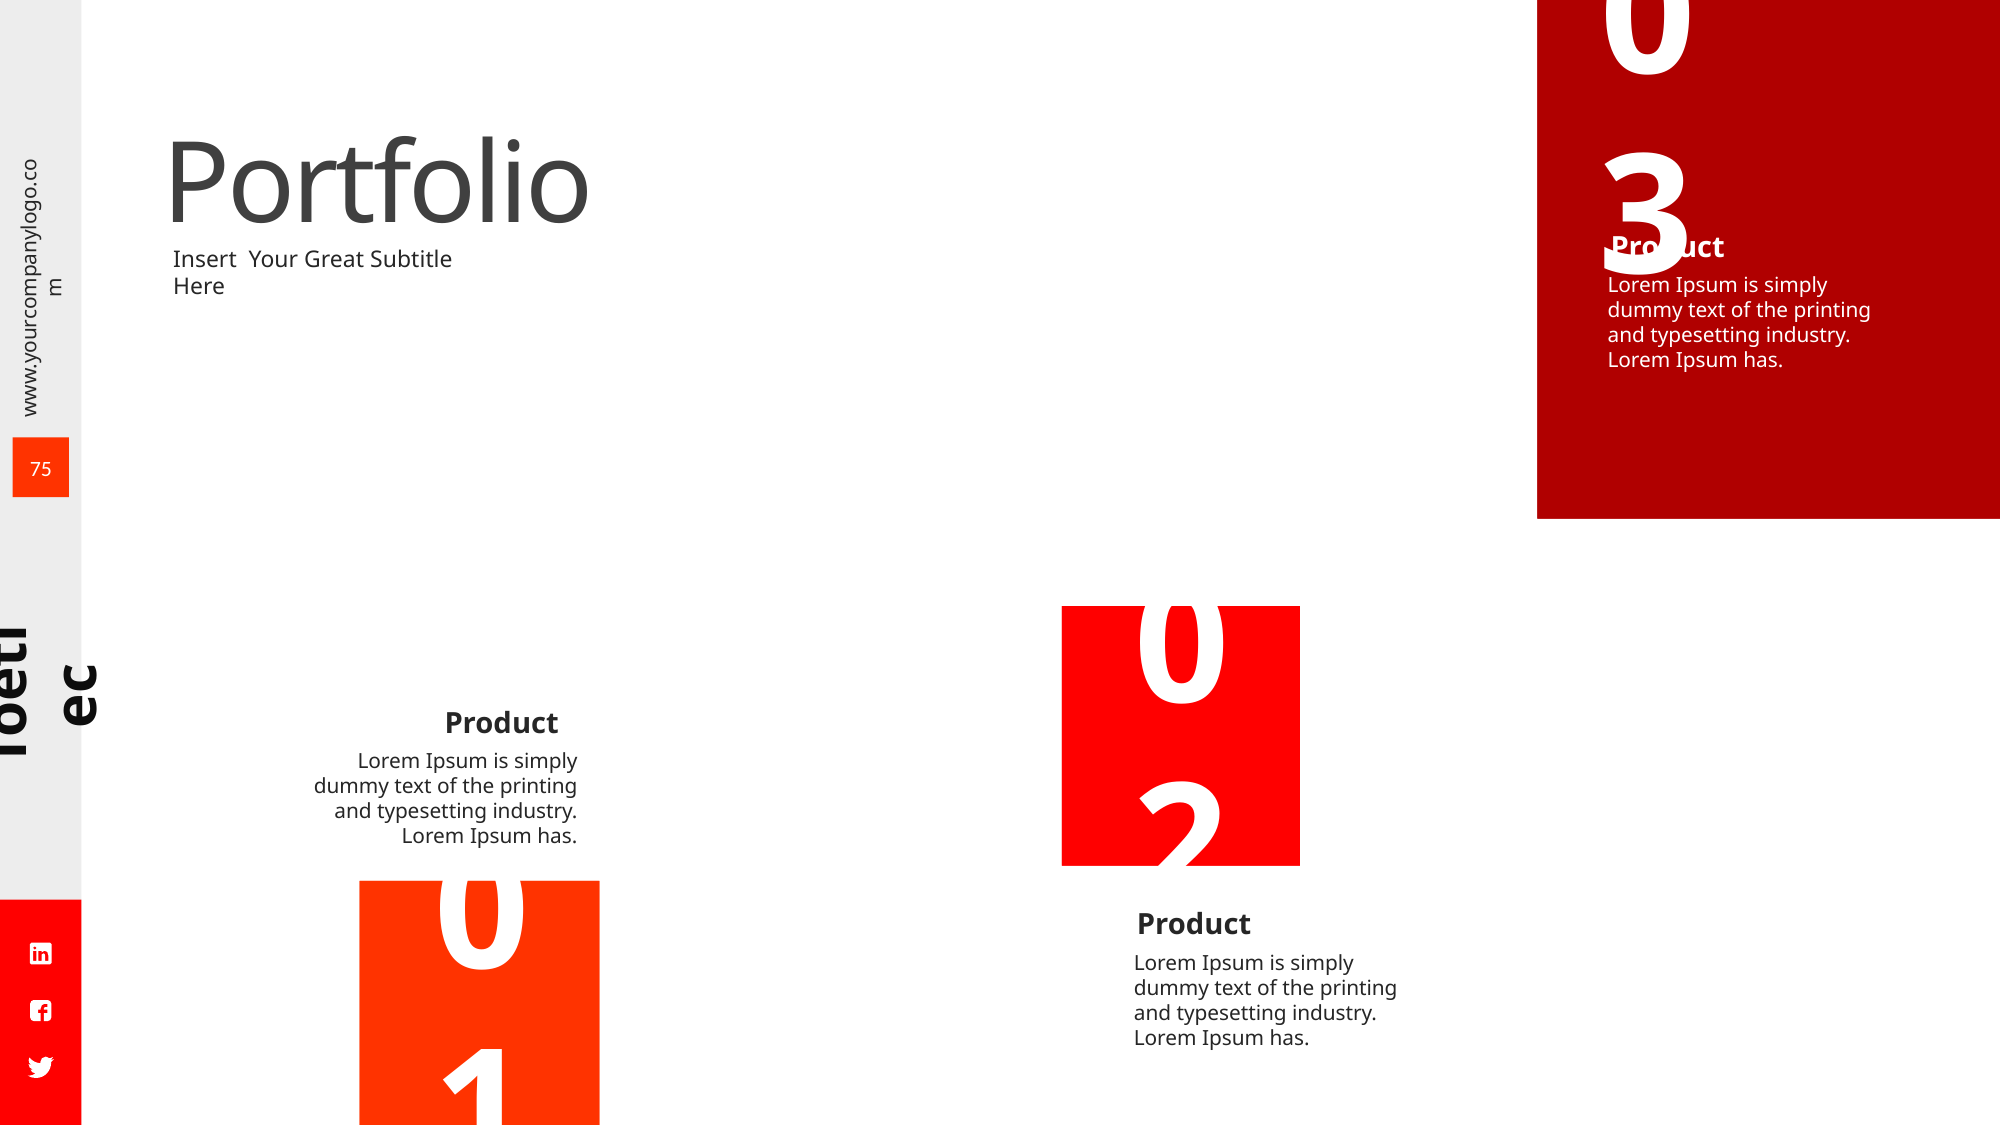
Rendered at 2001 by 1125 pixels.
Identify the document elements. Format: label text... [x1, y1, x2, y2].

text_box 01 [407, 922, 555, 1081]
text_box Lorem Ipsum is simply dummy text of the printing and typesetting industry. Lorem Ipsum has. [1603, 267, 1886, 377]
slide_number 75 [12, 437, 69, 498]
text_box 03 [1564, 28, 1729, 186]
text_box Lorem Ipsum is simply dummy text of the printing and typesetting industry. Lorem Ipsum has. [300, 743, 582, 853]
text_box Lorem Ipsum is simply dummy text of the printing and typesetting industry. Lorem Ipsum has. [1129, 945, 1412, 1054]
text_box [359, 880, 599, 1125]
text_box [1538, 0, 2000, 518]
text_box Product [1121, 886, 1359, 959]
text_box Product [345, 685, 582, 743]
text_box Product [1595, 208, 1832, 282]
picture [599, 0, 2000, 1125]
text_box Insert Your Great Subtitle Here [158, 237, 512, 307]
text_box [1062, 607, 1301, 867]
text_box Portfolio [147, 117, 1062, 239]
text_box 02 [1107, 657, 1254, 815]
